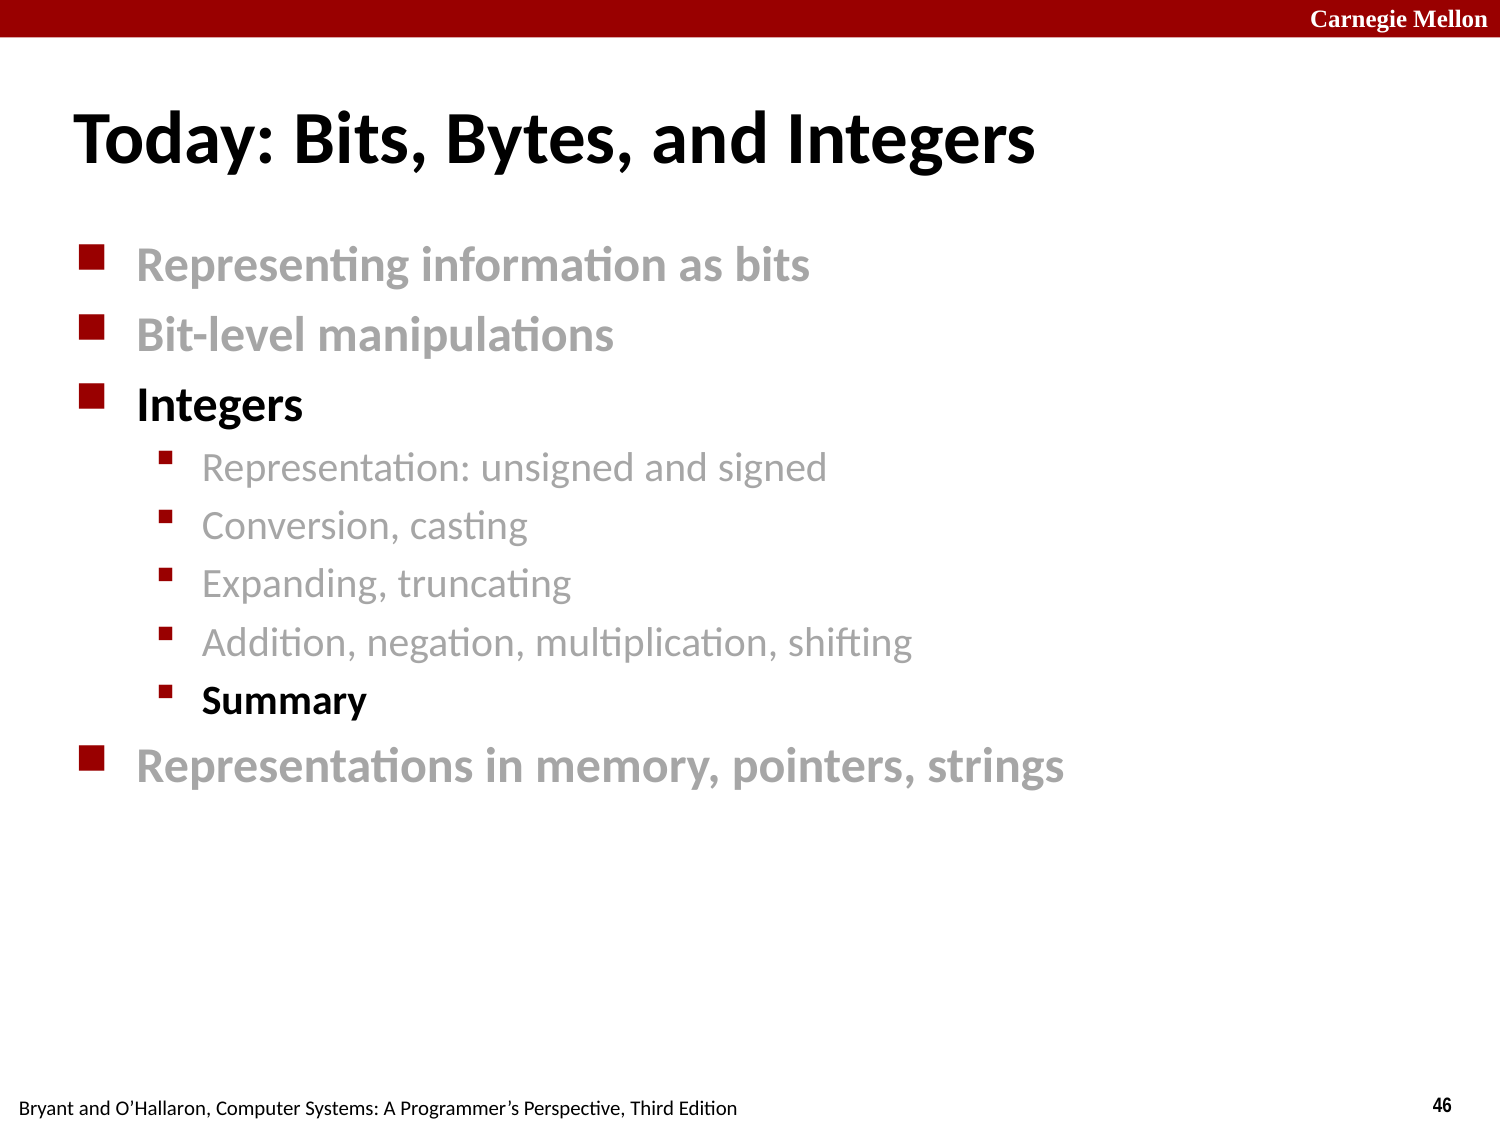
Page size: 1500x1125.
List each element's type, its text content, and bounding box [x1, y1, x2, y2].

list Representing information as bits Bit-level manipulations Integers Representation: unsigned and signed Conversion, casting Expanding, truncating Addition, negation, multiplication, shifting Summary Representations in memory, pointers, strings [64, 223, 1361, 1040]
title Today: Bits, Bytes, and Integers [58, 71, 1305, 197]
